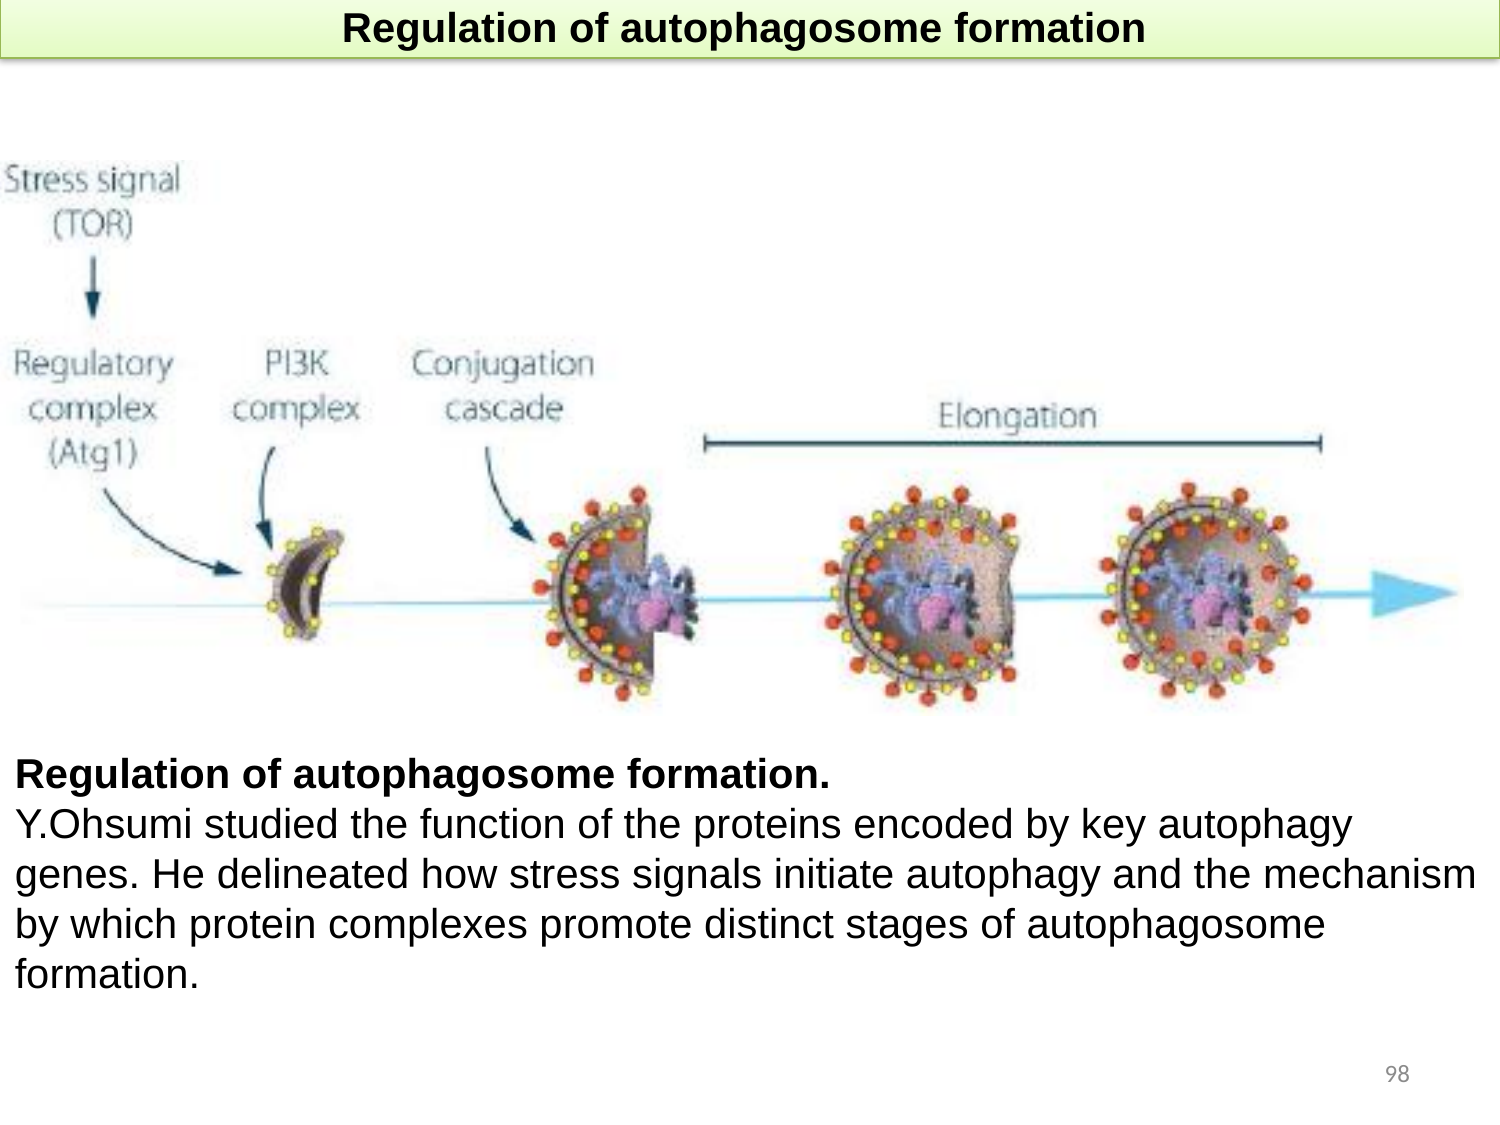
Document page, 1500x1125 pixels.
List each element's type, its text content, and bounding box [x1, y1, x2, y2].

slide_number 98 [1074, 1042, 1425, 1103]
text_box Regulation of autophagosome formation [0, 0, 1500, 59]
picture [0, 160, 1465, 717]
text_box Regulation of autophagosome formation. Y.Ohsumi studied the function of the proteins encoded by key autophagy genes. He delineated how stress signals initiate autophagy and the mechanism by which protein complexes promote distinct stages of autophagosome formation. [0, 739, 1500, 1005]
